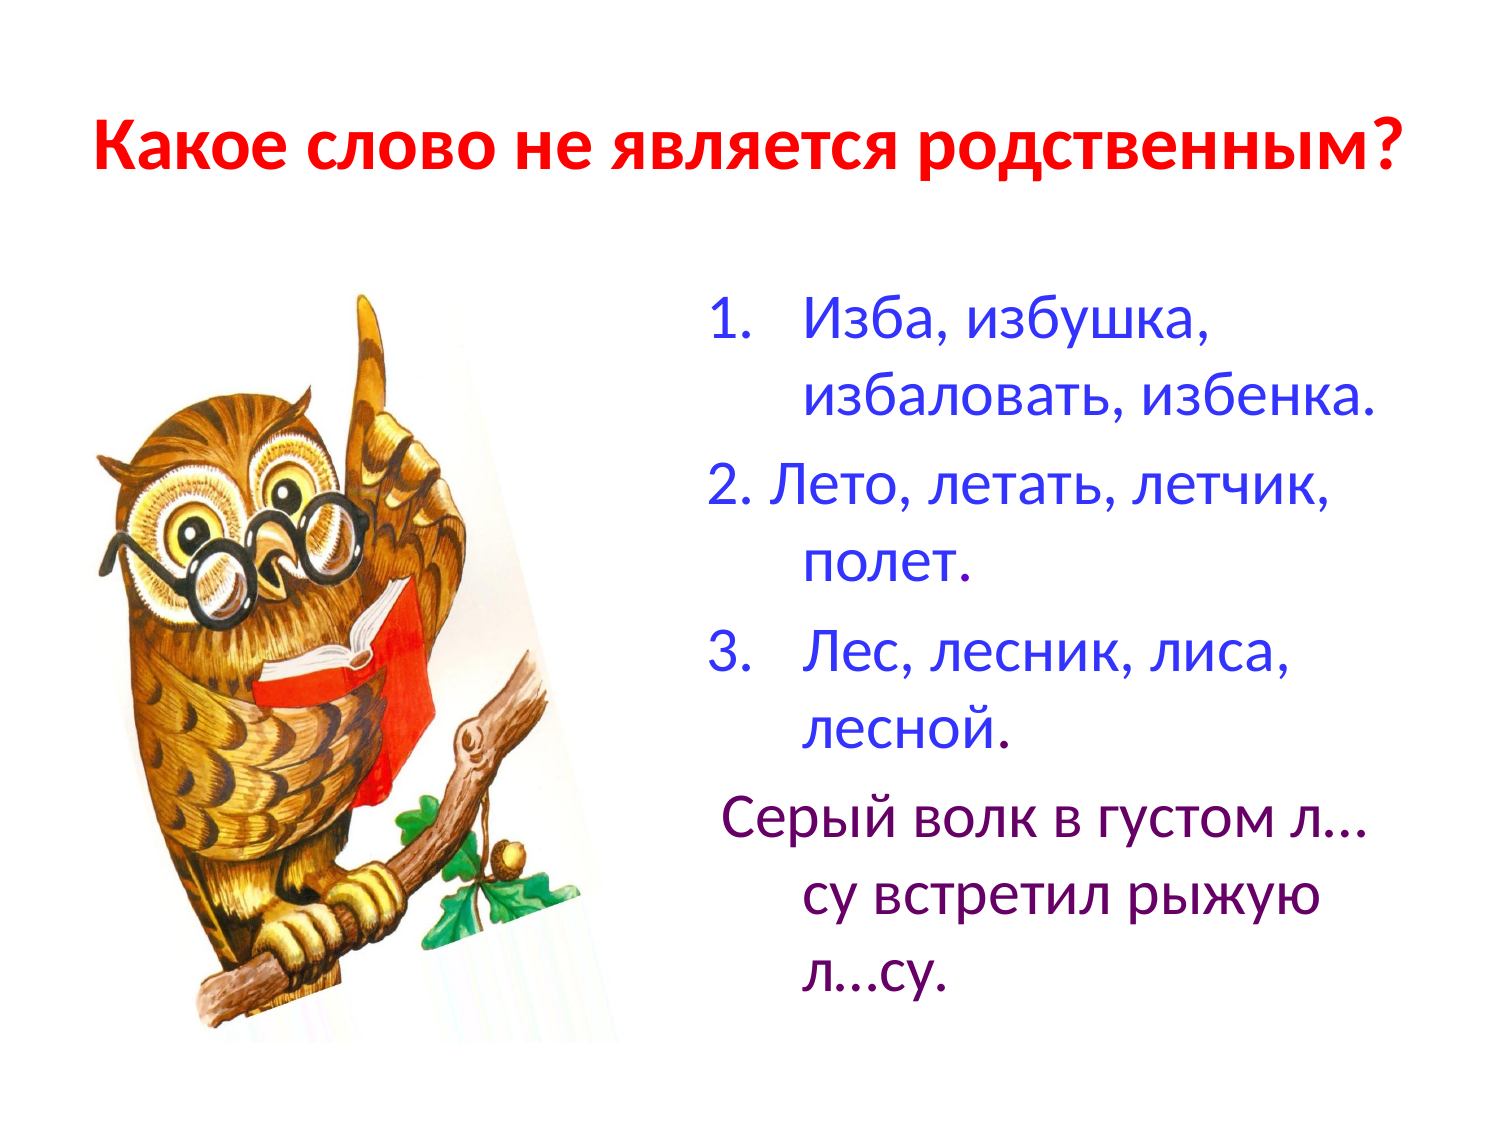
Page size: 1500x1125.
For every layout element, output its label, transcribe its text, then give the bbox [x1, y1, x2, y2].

title Какое слово не является родственным? [75, 45, 1425, 233]
list Изба, избушка, избаловать, избенка. 2. Лето, летать, летчик, полет. Лес, лесник, лиса, лесной. Серый волк в густом л…су встретил рыжую л…су. [691, 267, 1425, 1020]
picture [23, 234, 622, 1044]
